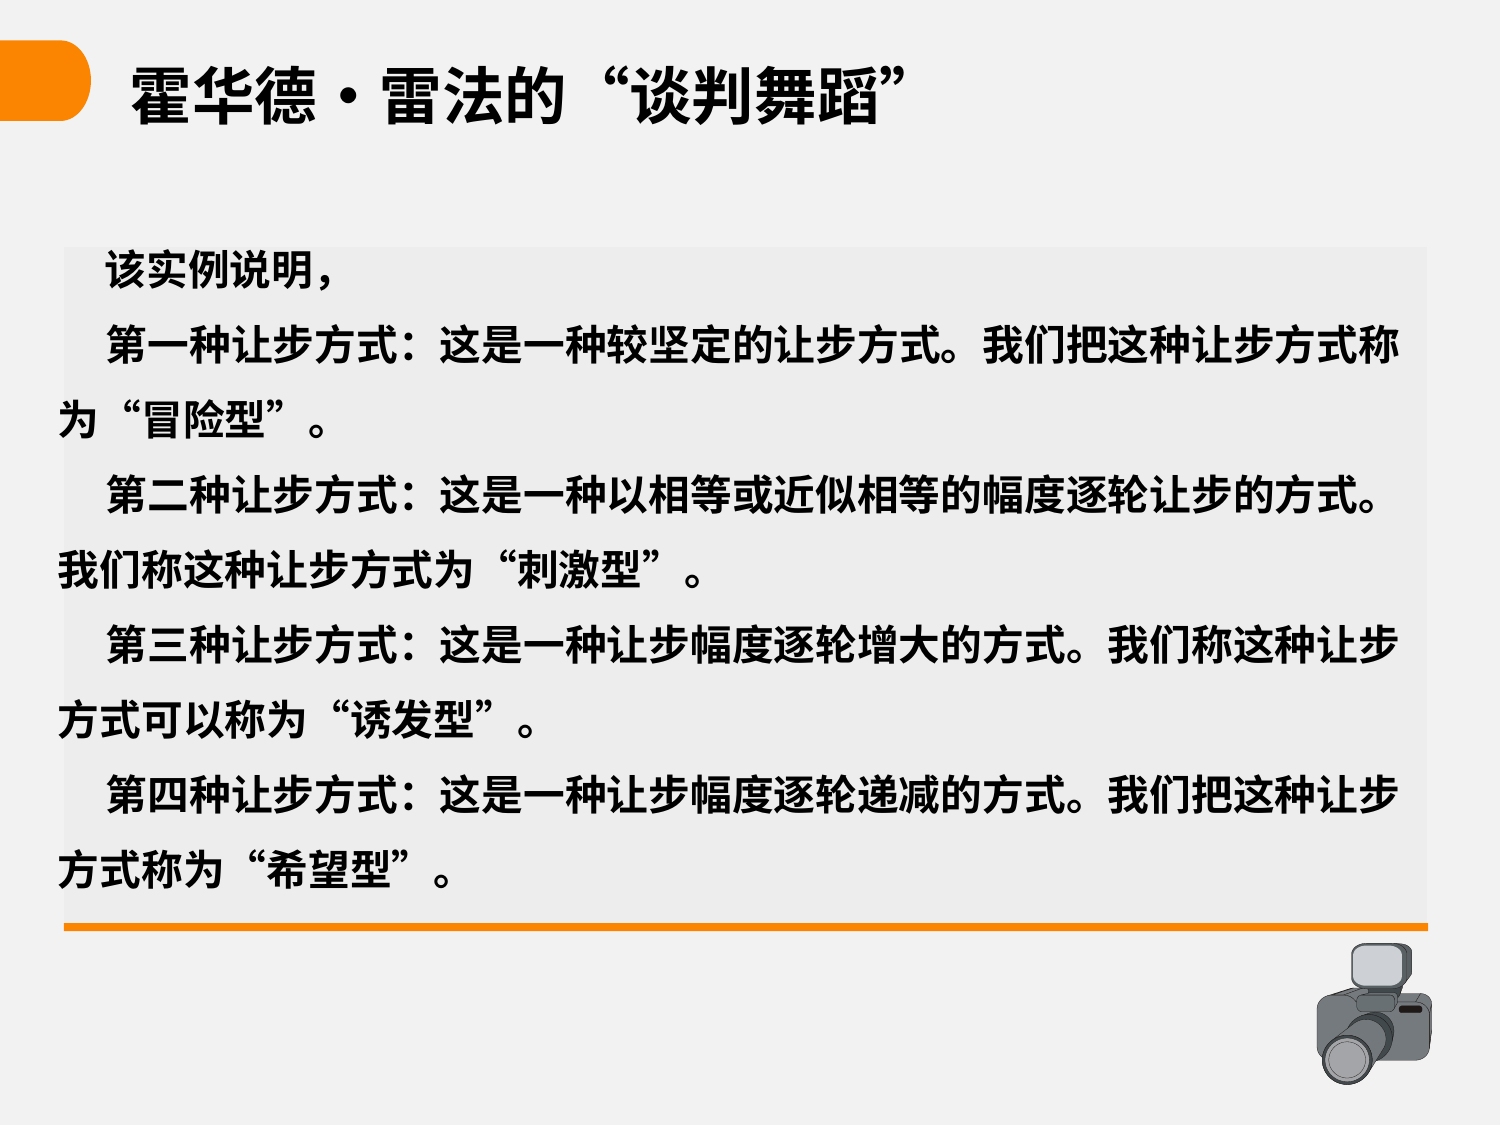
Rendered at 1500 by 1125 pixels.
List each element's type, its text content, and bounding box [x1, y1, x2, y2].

title 霍华德•雷法的“谈判舞蹈” [114, 29, 1072, 155]
list 该实例说明， 第一种让步方式：这是一种较坚定的让步方式。我们把这种让步方式称为“冒险型”。 第二种让步方式：这是一种以相等或近似相等的幅度逐轮让步的方式。我们称这种让步方式为“刺激型”。 第三种让步方式：这是一种让步幅度逐轮增大的方式。我们称这种让步方式可以称为“诱发型”。 第四种让步方式：这是一种让步幅度逐轮递减的方式。我们把这种让步方式称为“希望型”。 [46, 213, 1432, 907]
picture [1316, 943, 1432, 1085]
